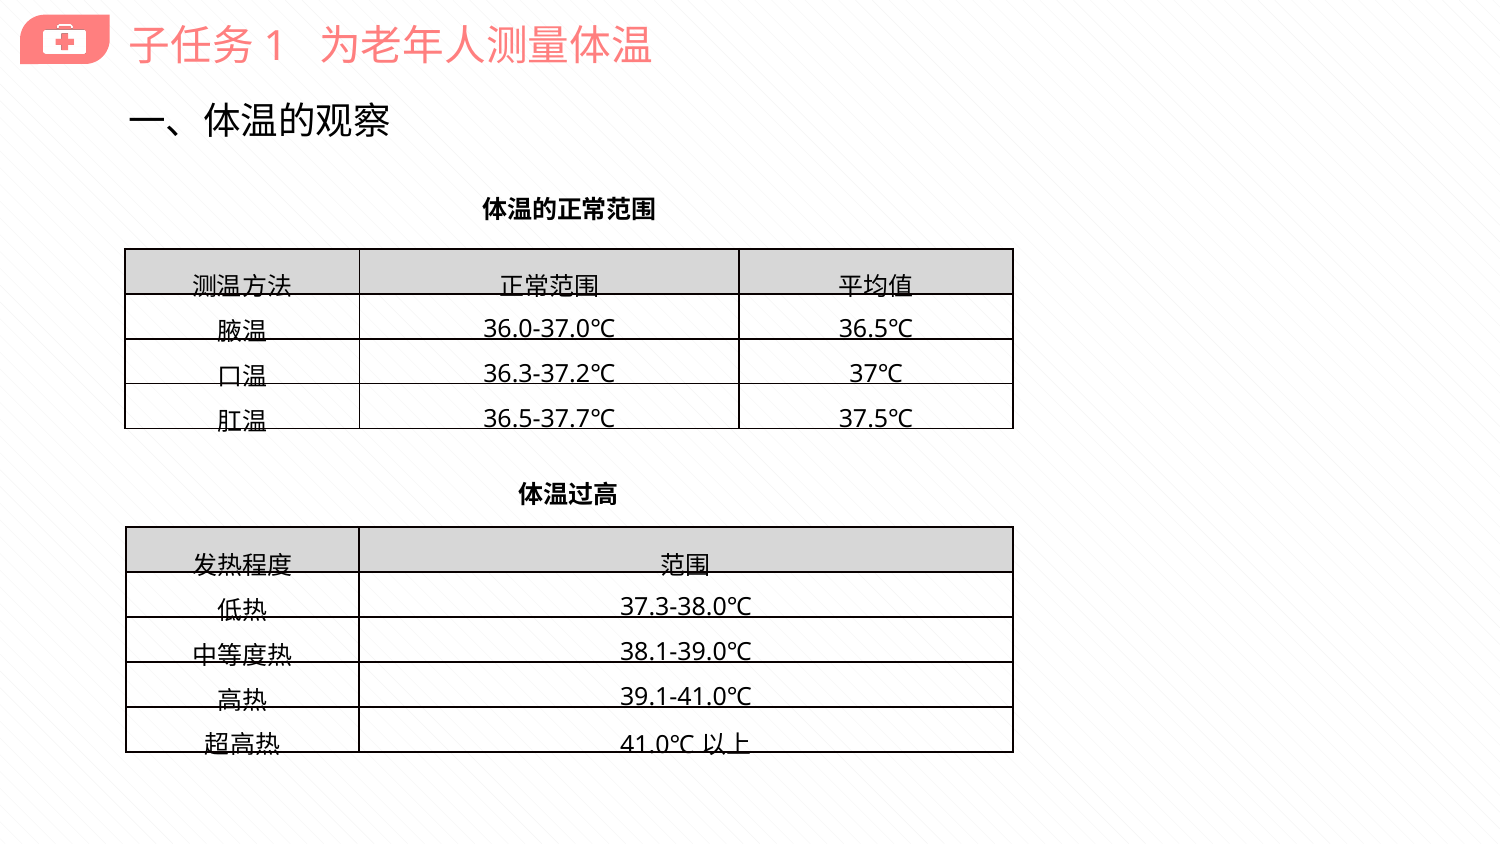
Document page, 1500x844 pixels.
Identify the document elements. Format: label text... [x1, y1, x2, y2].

table_cell 36.3-37.2℃ [360, 340, 738, 383]
table_cell 39.1-41.0℃ [360, 663, 1012, 706]
table_cell 36.0-37.0℃ [360, 295, 738, 338]
table_header 发热程度 [127, 528, 358, 571]
table_cell 腋温 [126, 295, 359, 338]
table_cell 中等度热 [127, 618, 358, 661]
table_cell 超高热 [127, 708, 358, 751]
text_box 体温的正常范围 [152, 177, 987, 232]
table_header 范围 [360, 528, 1012, 571]
text_box 一、体温的观察 [113, 89, 525, 150]
table_cell 37.5℃ [740, 384, 1012, 428]
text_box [19, 11, 863, 78]
table_header 平均值 [740, 250, 1012, 293]
table_cell 37.3-38.0℃ [360, 573, 1012, 616]
table_cell 37℃ [740, 340, 1012, 383]
table_cell 低热 [127, 573, 358, 616]
table_cell 肛温 [126, 384, 359, 428]
table_cell 41.0℃以上 [360, 708, 1012, 751]
table_cell 口温 [126, 340, 359, 383]
table_cell 36.5-37.7℃ [360, 384, 738, 428]
text_box 体温过高 [151, 471, 985, 517]
table_cell 36.5℃ [740, 295, 1012, 338]
table_header 正常范围 [360, 250, 738, 293]
table_cell 38.1-39.0℃ [360, 618, 1012, 661]
table_header 测温方法 [126, 250, 359, 293]
table_cell 高热 [127, 663, 358, 706]
